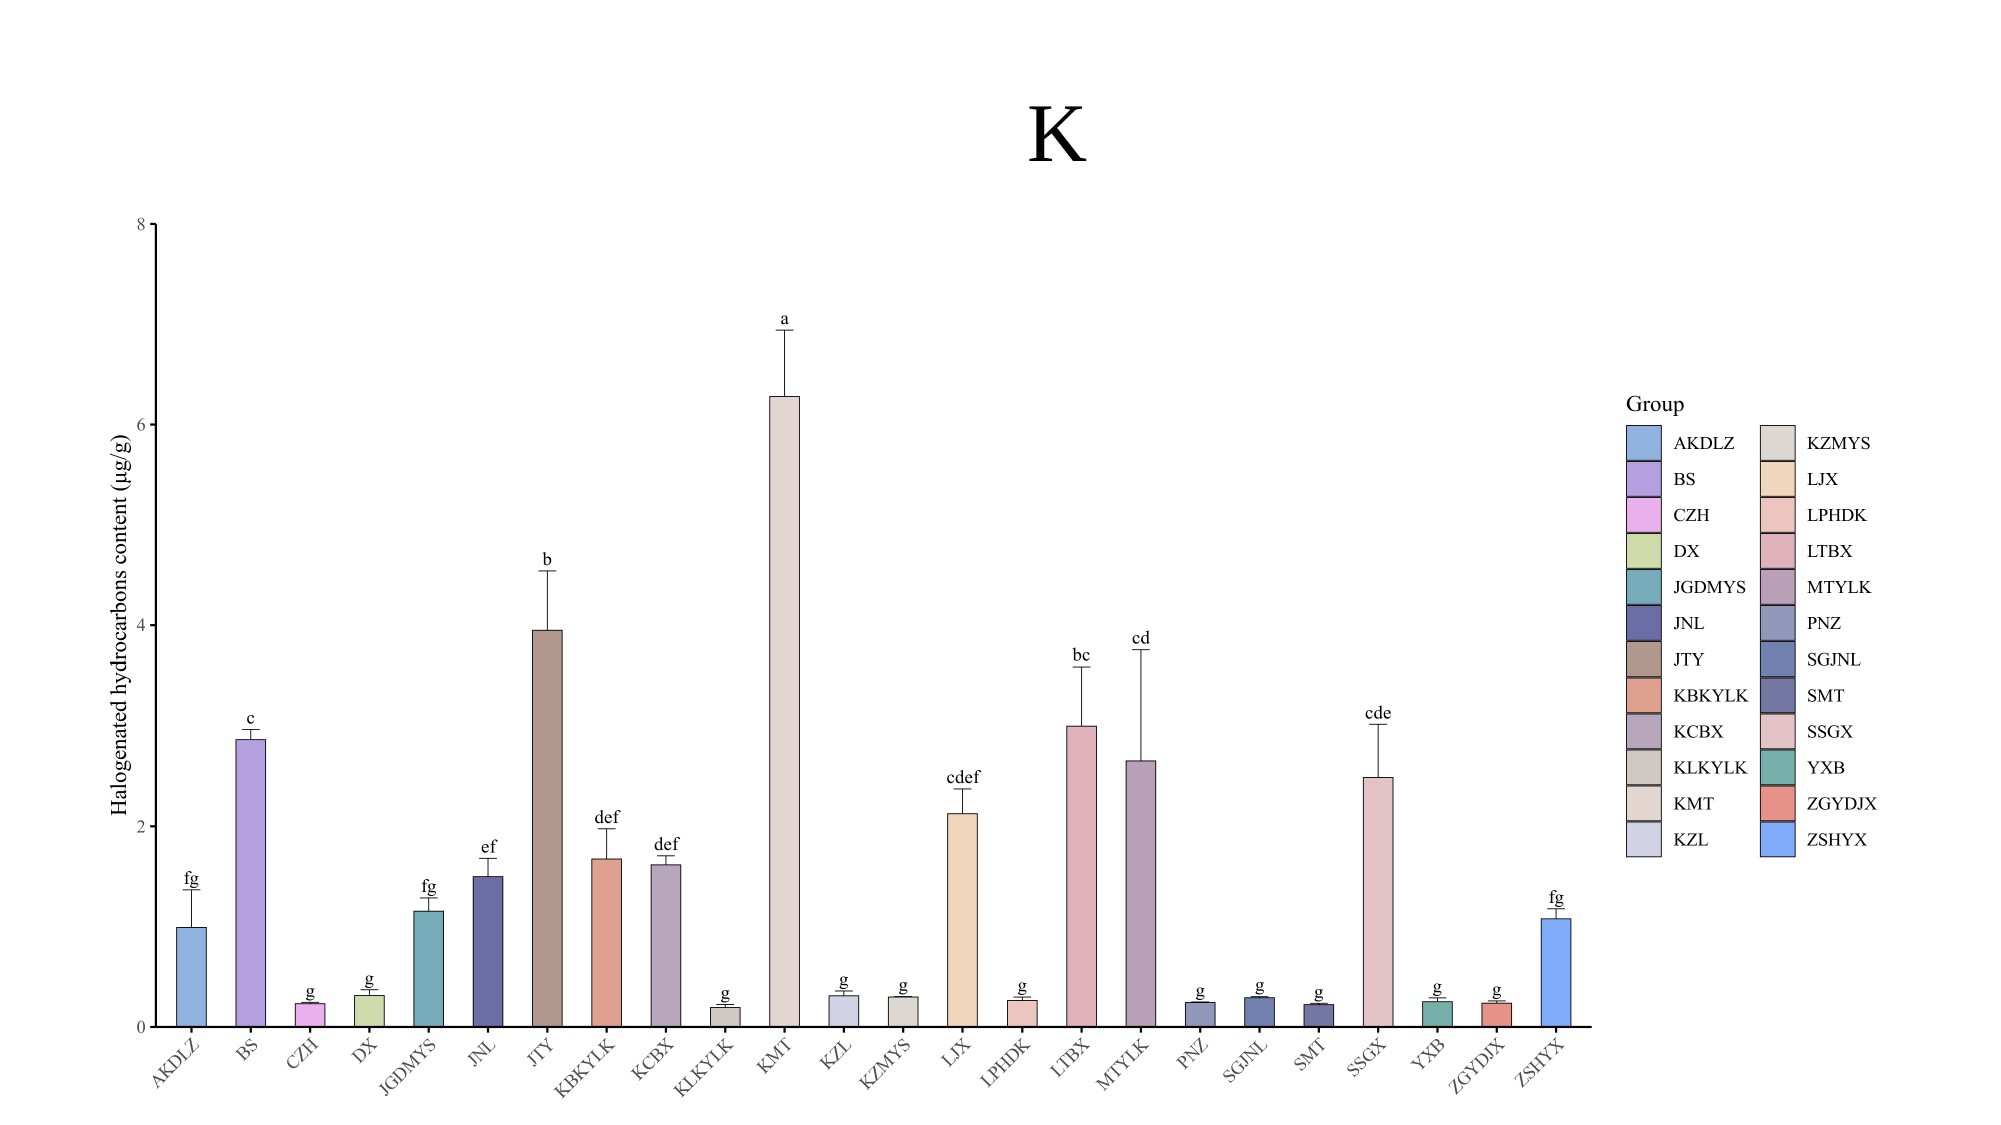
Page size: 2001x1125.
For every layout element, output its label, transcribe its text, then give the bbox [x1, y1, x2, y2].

title K [265, 12, 1851, 187]
picture [99, 211, 1901, 1113]
